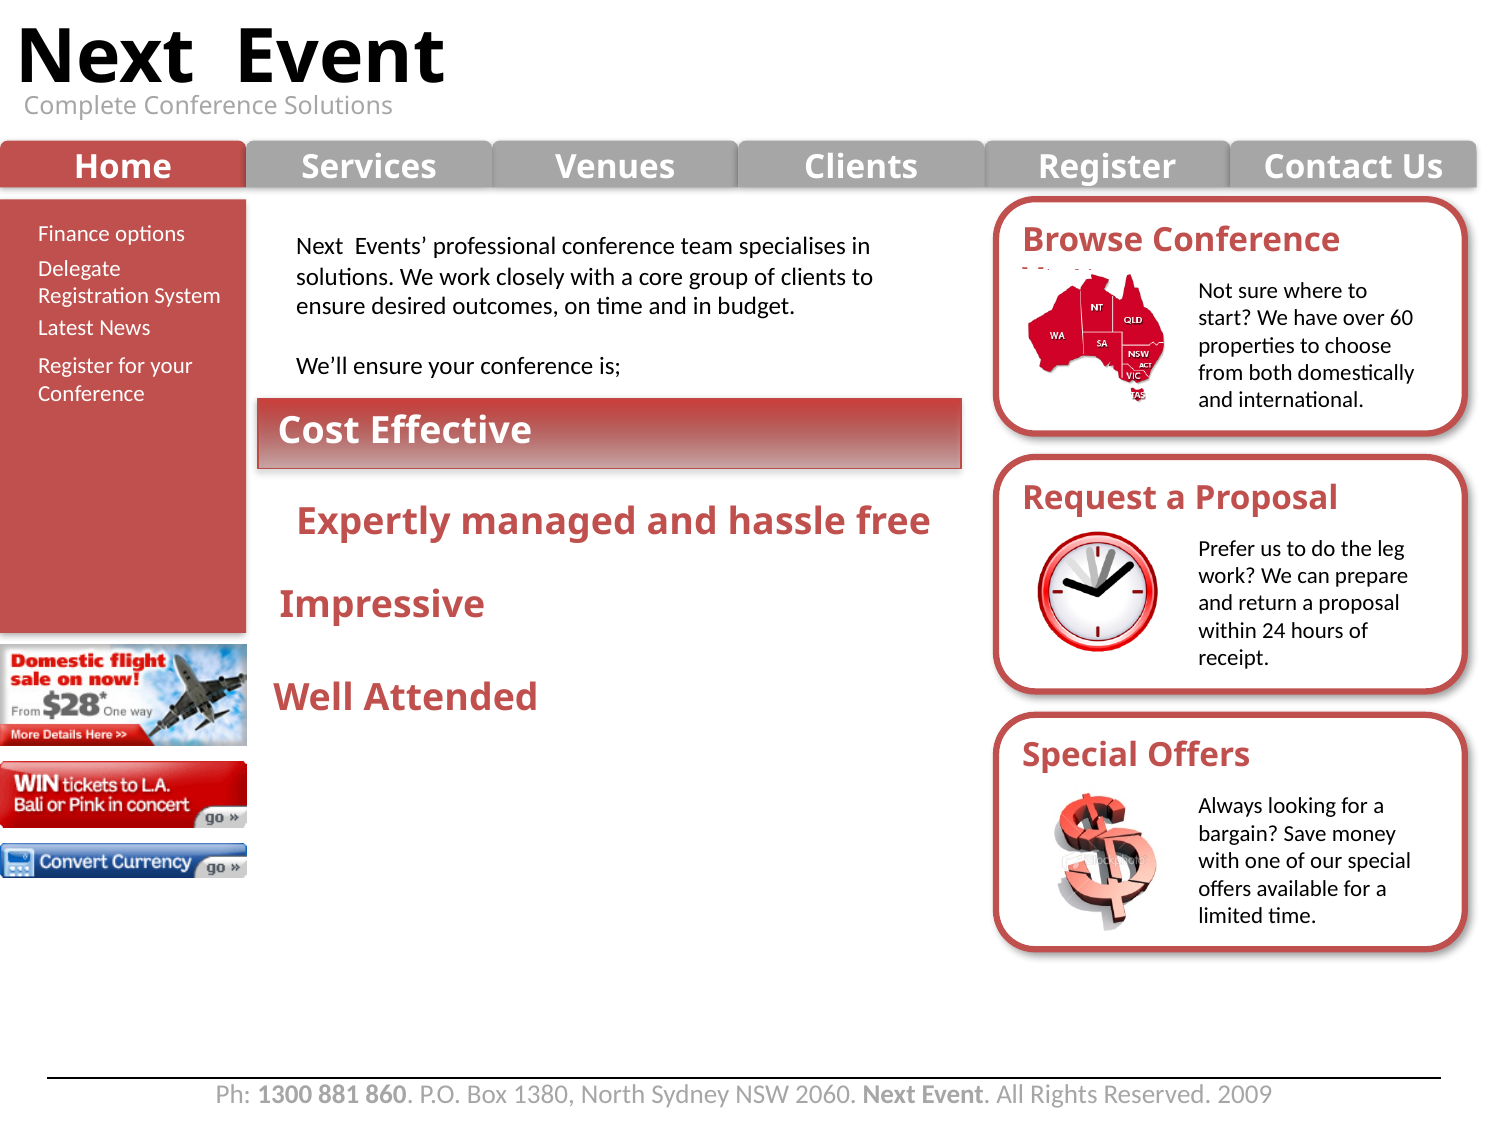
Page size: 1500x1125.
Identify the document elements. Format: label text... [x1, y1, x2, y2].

picture [0, 761, 247, 828]
text_box Home [0, 140, 244, 188]
text_box Delegate Registration System [23, 246, 246, 316]
text_box Latest News [23, 304, 223, 343]
text_box Finance options [23, 210, 223, 246]
picture [1042, 773, 1173, 946]
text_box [995, 198, 1466, 434]
text_box Expertly managed and hassle free [281, 490, 961, 550]
text_box Complete Conference Solutions [8, 82, 409, 127]
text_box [995, 714, 1466, 950]
text_box Register [986, 140, 1228, 188]
text_box Venues [493, 140, 736, 188]
picture [0, 843, 247, 879]
text_box [0, 199, 247, 633]
title Next Event [0, 0, 680, 106]
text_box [257, 398, 962, 469]
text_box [995, 456, 1466, 692]
text_box Clients [738, 140, 985, 188]
text_box Well Attended [258, 665, 554, 726]
text_box Impressive [264, 572, 501, 632]
text_box Next Events’ professional conference team specialises in solutions. We work closely with a core group of clients to ensure desired outcomes, on time and in budget. We’ll ensure your conference is; [281, 222, 950, 388]
text_box Register for your Conference [23, 343, 223, 414]
table_header Ph: 1300 881 860. P.O. Box 1380, North Sydney NSW 2060. Next Event. All Rights Reserved. 2009 [47, 1079, 1441, 1125]
text_box Services [246, 140, 493, 188]
picture [0, 644, 247, 747]
text_box Contact Us [1230, 140, 1477, 188]
